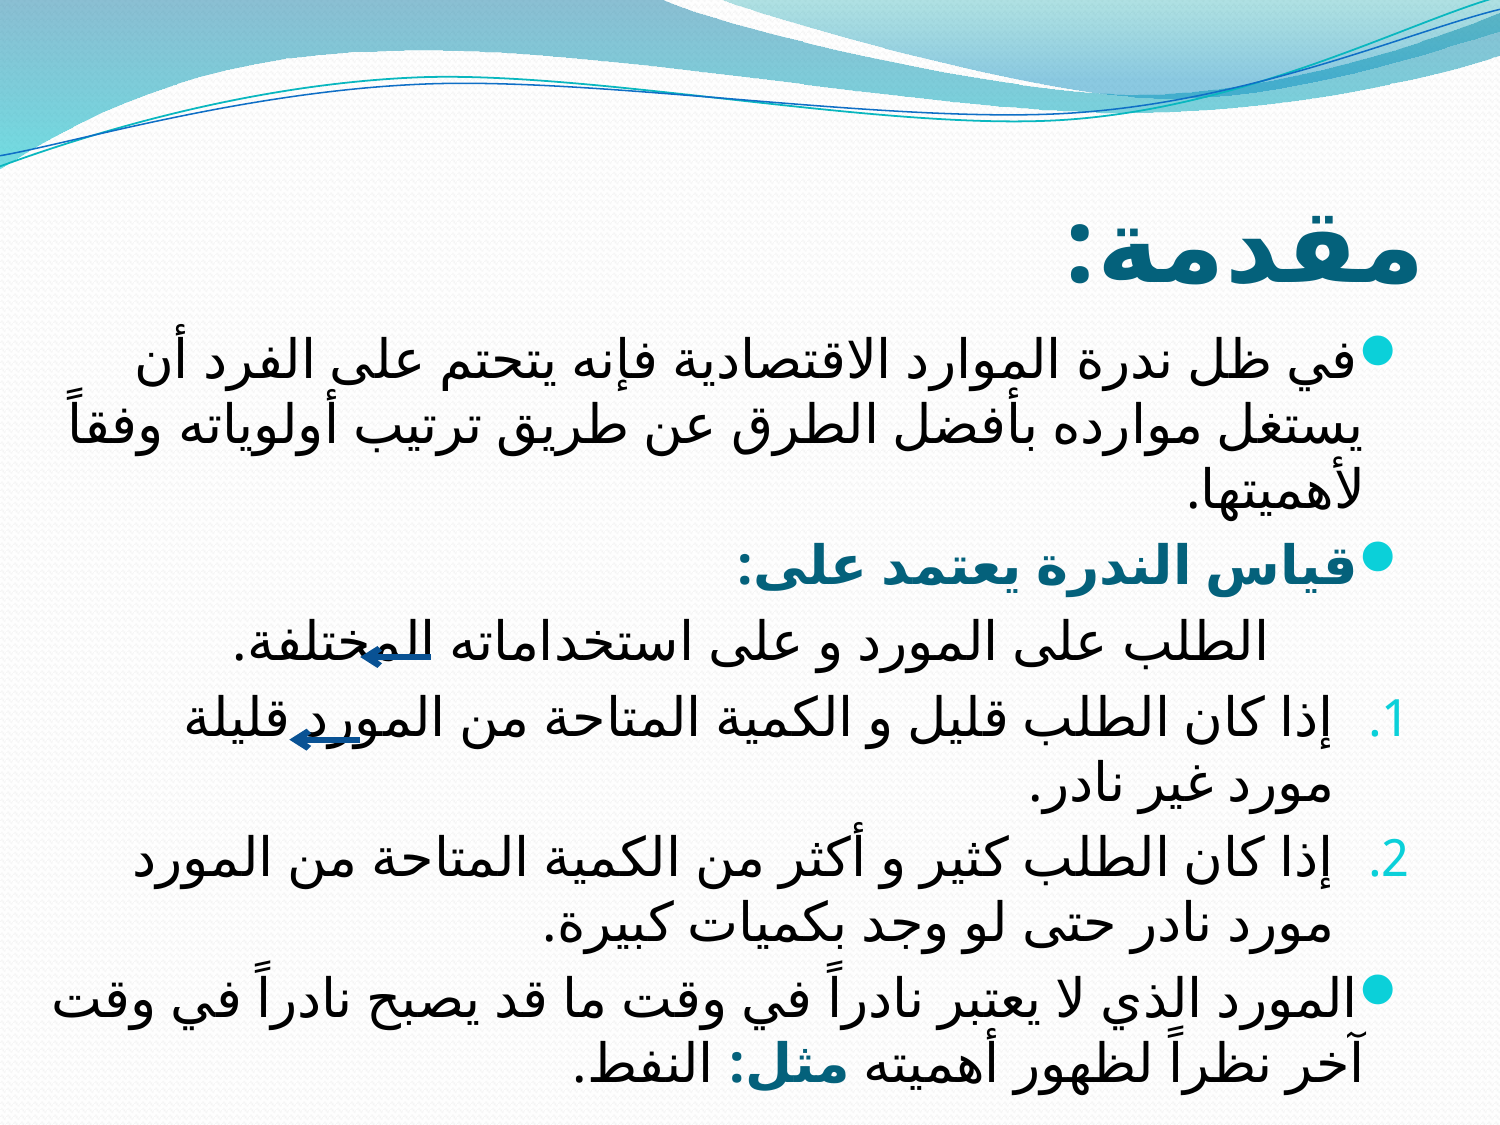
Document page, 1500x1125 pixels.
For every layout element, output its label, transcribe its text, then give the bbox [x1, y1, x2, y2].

title مقدمة: [75, 115, 1425, 303]
footer [437, 1042, 988, 1103]
list في ظل ندرة الموارد الاقتصادية فإنه يتحتم على الفرد أن يستغل موارده بأفضل الطرق عن طريق ترتيب أولوياته وفقاً لأهميتها. قياس الندرة يعتمد على: الطلب على المورد و على استخداماته المختلفة. إذا كان الطلب قليل و الكمية المتاحة من المورد قليلة مورد غير نادر. إذا كان الطلب كثير و أكثر من الكمية المتاحة من المورد مورد نادر حتى لو وجد بكميات كبيرة. المورد الذي لا يعتبر نادراً في وقت ما قد يصبح نادراً في وقت آخر نظراً لظهور أهميته مثل: النفط. [29, 317, 1425, 1038]
